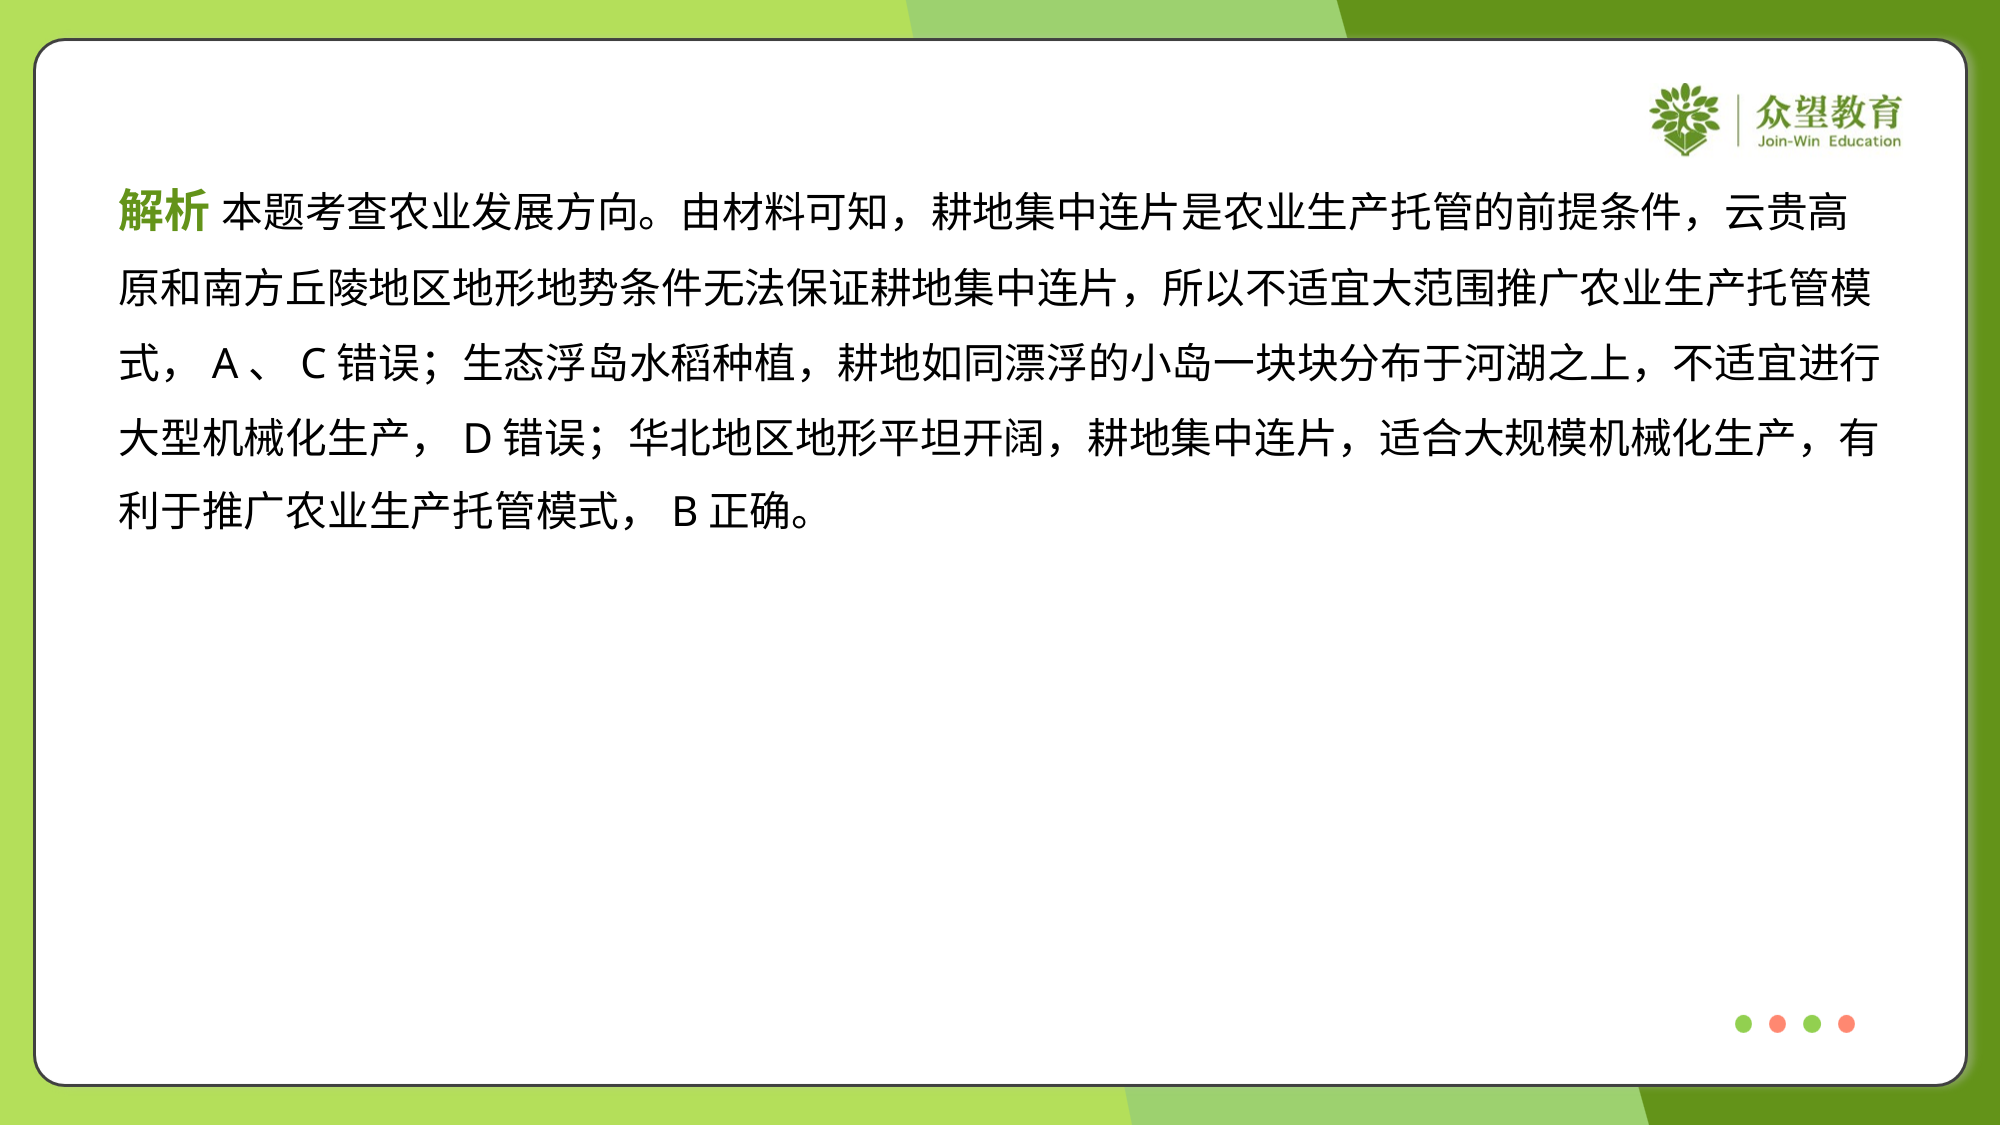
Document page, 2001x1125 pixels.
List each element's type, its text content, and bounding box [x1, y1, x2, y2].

text_box 解析 本题考查农业发展方向。由材料可知，耕地集中连片是农业生产托管的前提条件，云贵高 原和南方丘陵地区地形地势条件无法保证耕地集中连片，所以不适宜大范围推广农业生产托管模 式，A、C错误；生态浮岛水稻种植，耕地如同漂浮的小岛一块块分布于河湖之上，不适宜进行 大型机械化生产，D错误；华北地区地形平坦开阔，耕地集中连片，适合大规模机械化生产，有 利于推广农业生产托管模式，B正确。 [118, 159, 1883, 527]
picture [0, 0, 2000, 1125]
